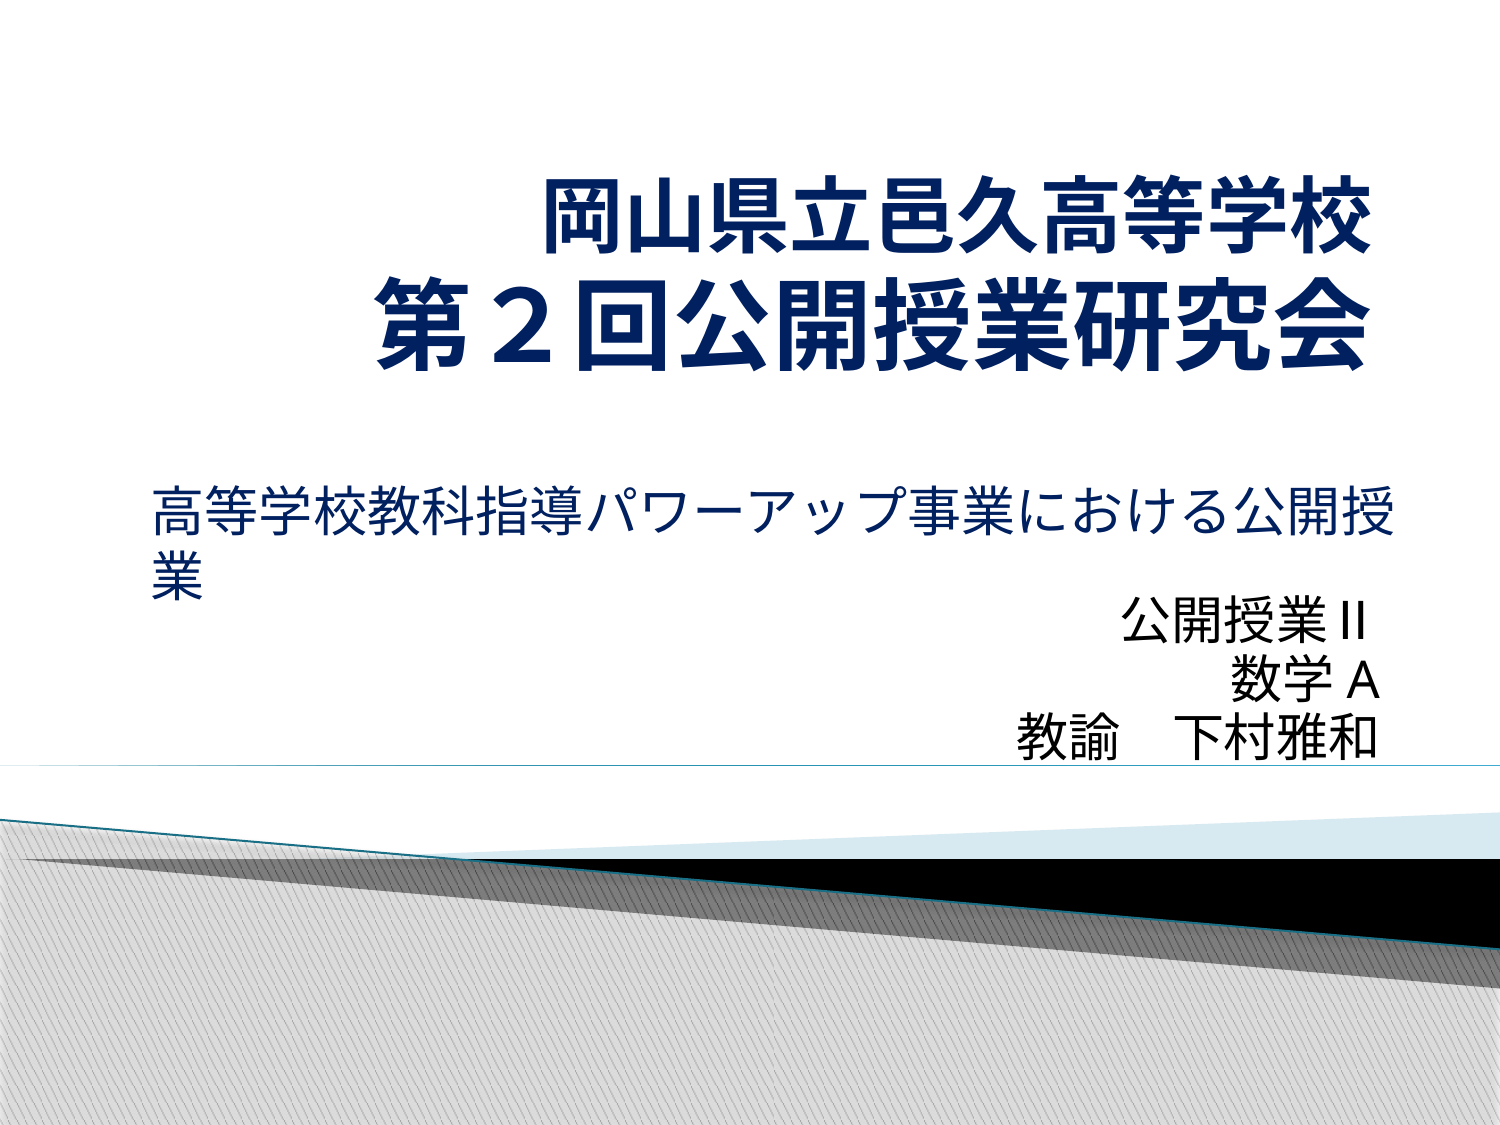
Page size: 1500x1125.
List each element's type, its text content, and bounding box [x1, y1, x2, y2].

picture [5, 859, 1500, 989]
text_box 高等学校教科指導パワーアップ事業における公開授業 [135, 469, 1424, 615]
subtitle 公開授業Ⅱ 数学A 教諭 下村雅和 [112, 592, 1388, 790]
title 岡山県立邑久高等学校 第２回公開授業研究会 [112, 149, 1388, 391]
